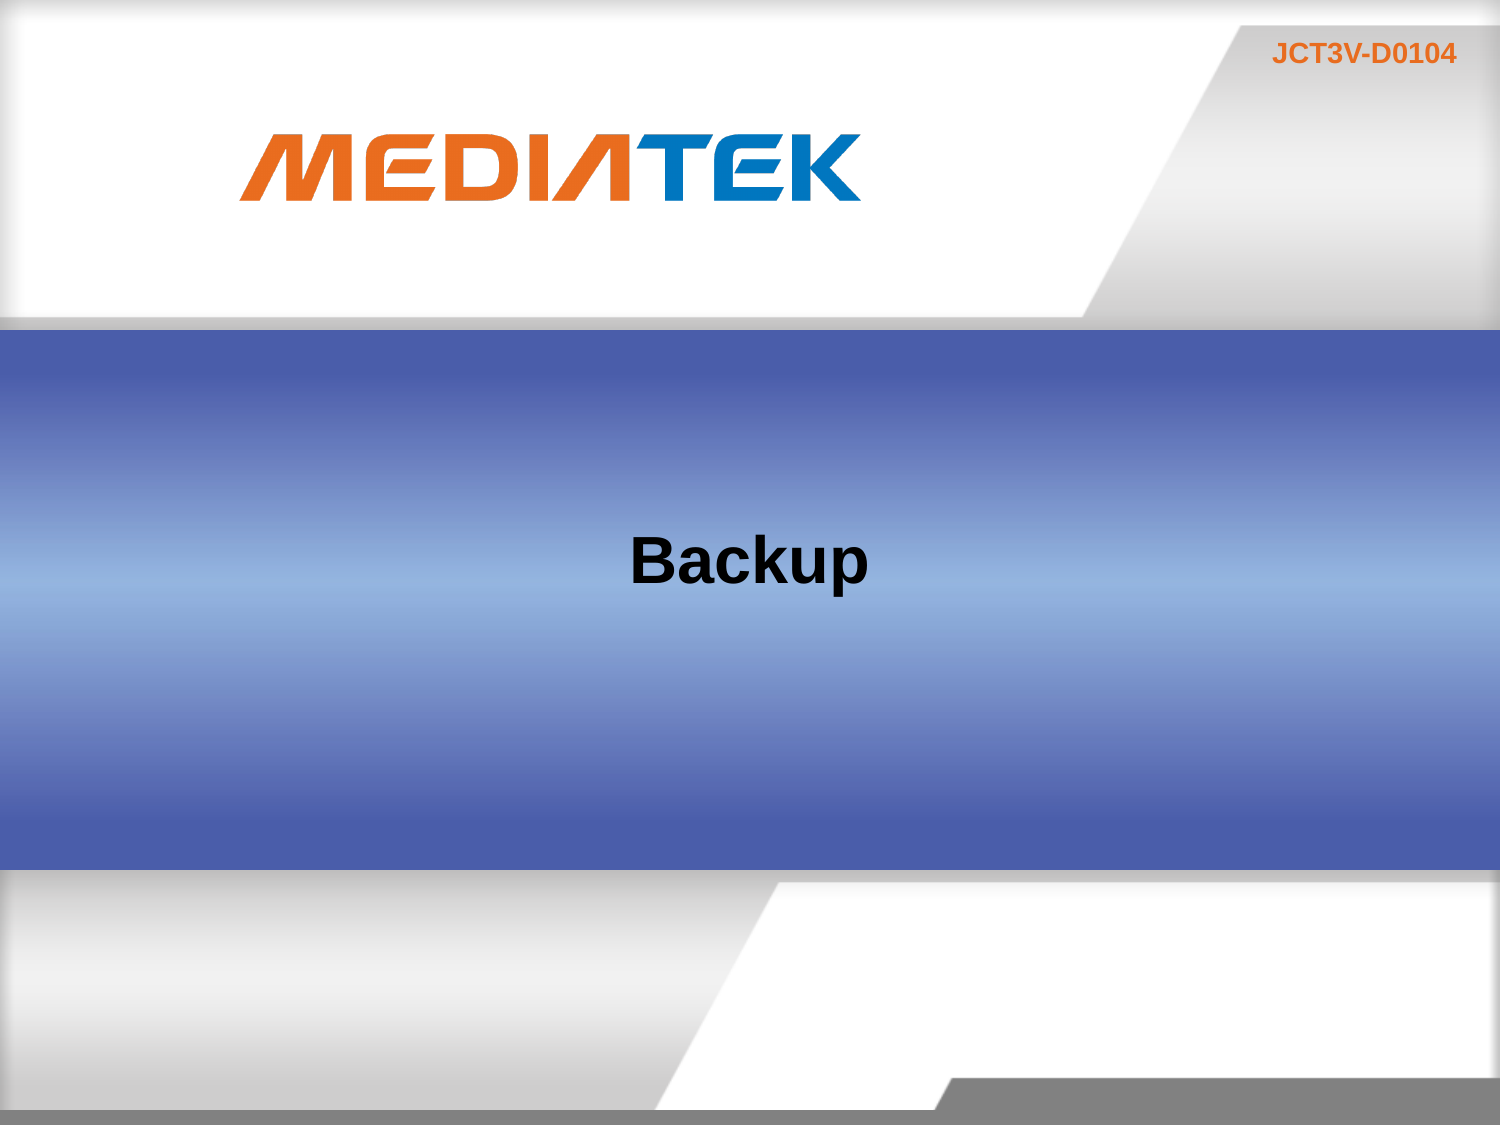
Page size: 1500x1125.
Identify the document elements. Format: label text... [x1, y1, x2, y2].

picture [0, 0, 1500, 1125]
title Backup [50, 438, 1450, 676]
